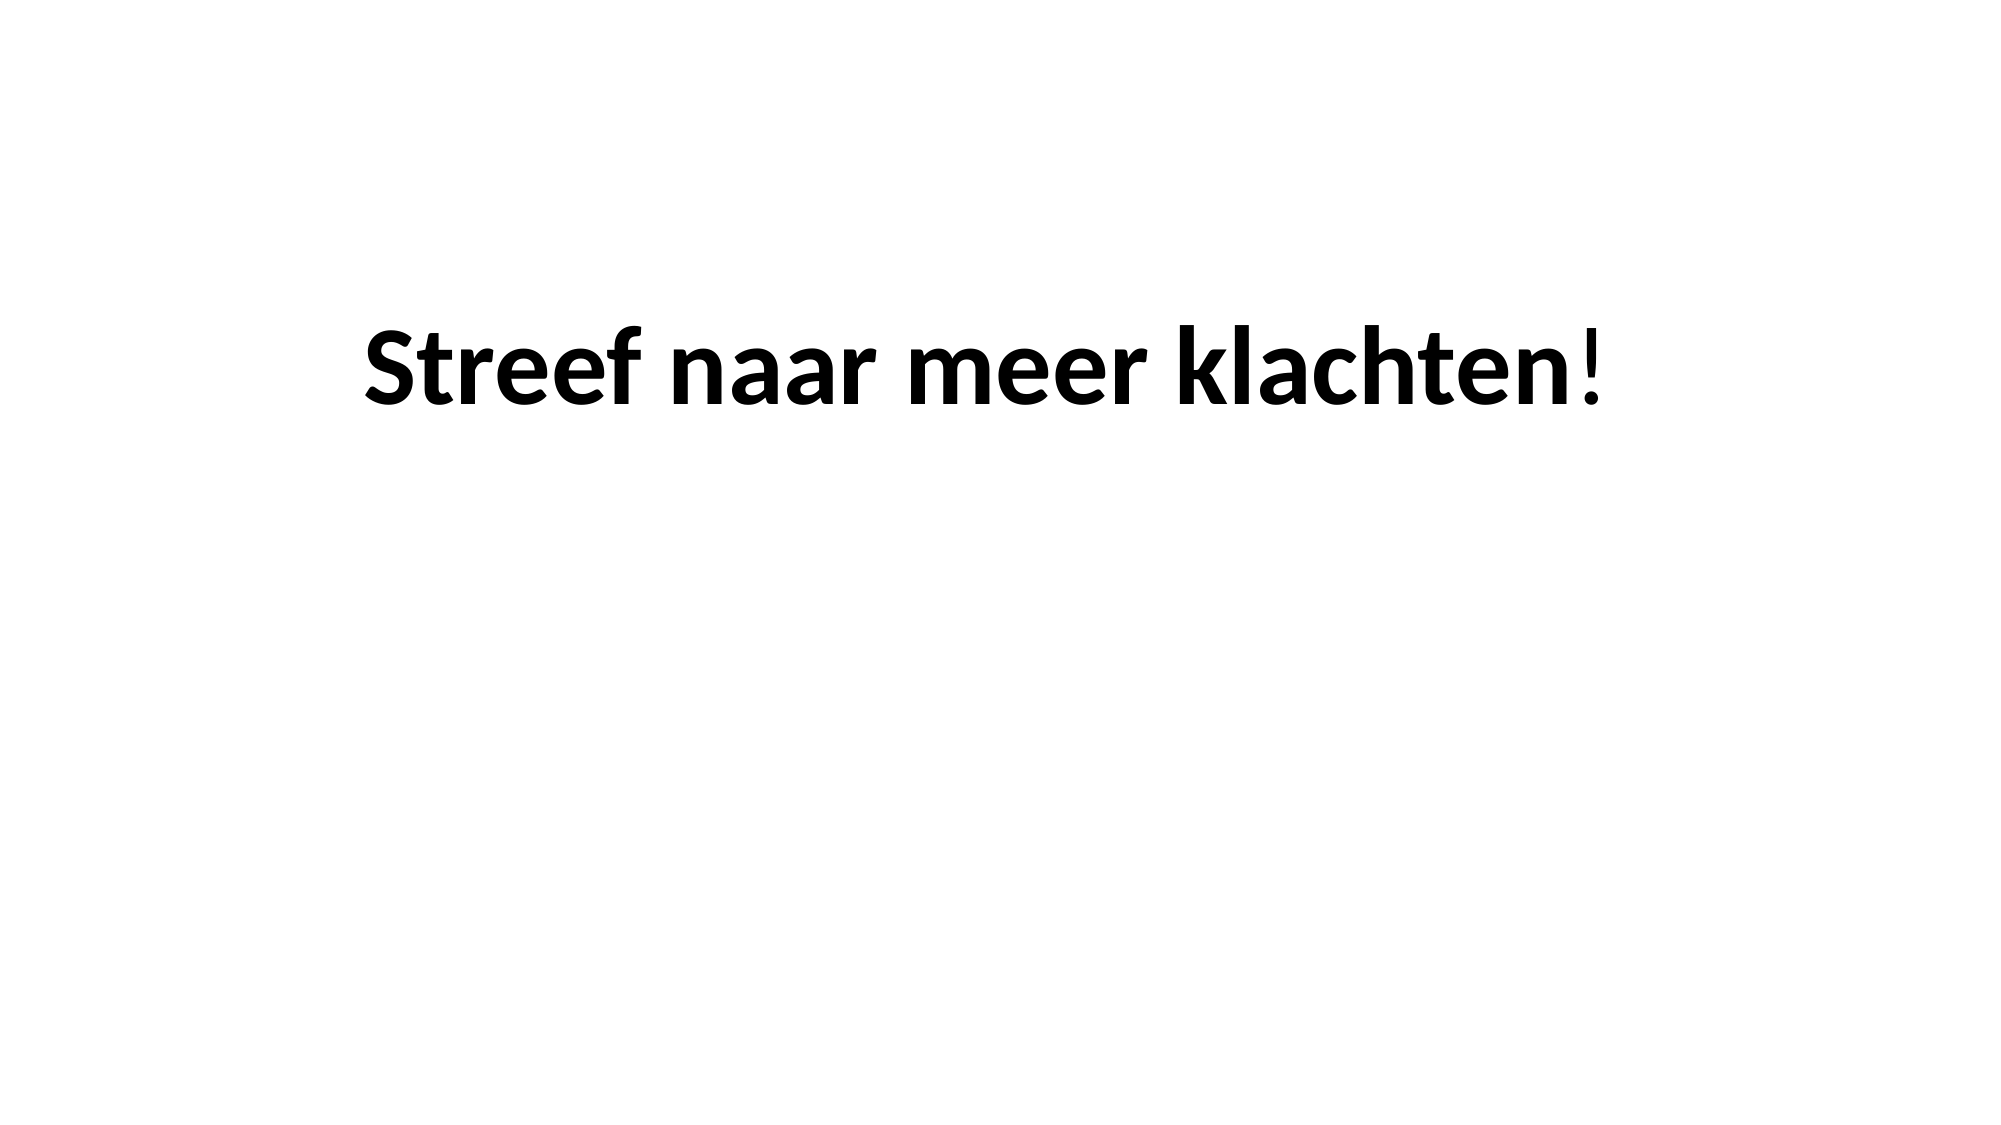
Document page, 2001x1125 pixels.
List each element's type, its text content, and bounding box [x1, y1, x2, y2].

list Streef naar meer klachten! [137, 299, 1863, 1014]
